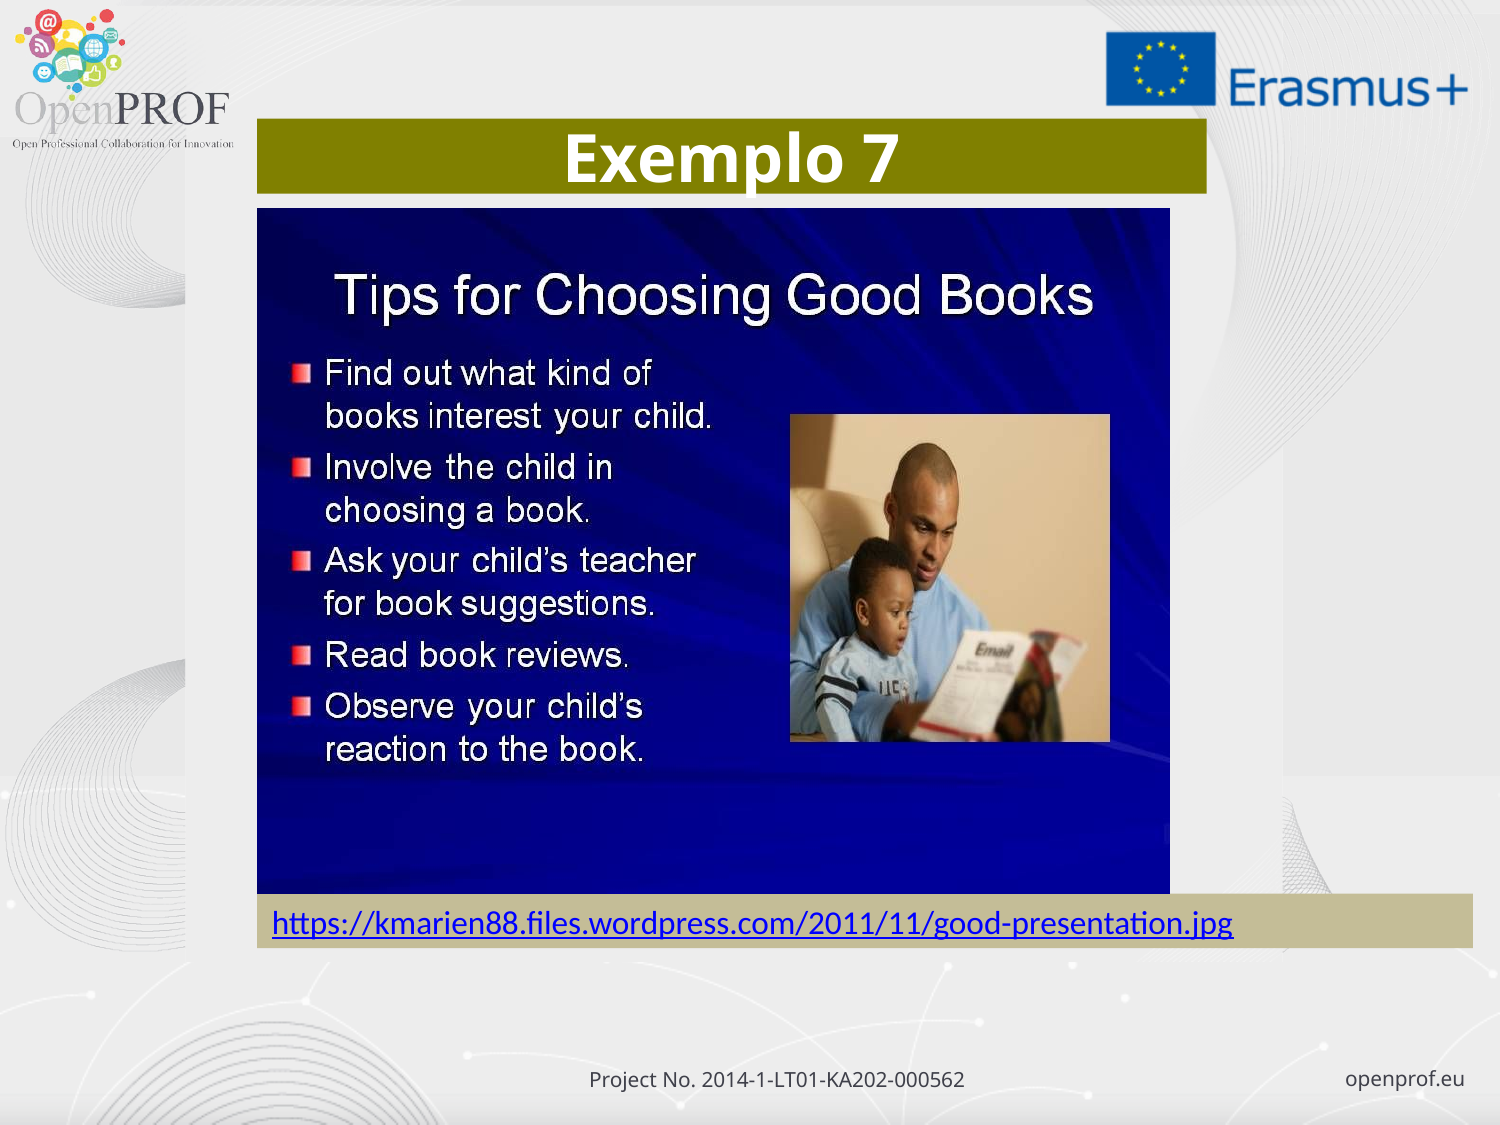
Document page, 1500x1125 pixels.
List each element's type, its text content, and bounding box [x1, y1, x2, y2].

text_box https://kmarien88.files.wordpress.com/2011/11/good-presentation.jpg [257, 893, 1473, 949]
title Exemplo 7 [257, 118, 1207, 194]
picture [0, 0, 1500, 1125]
